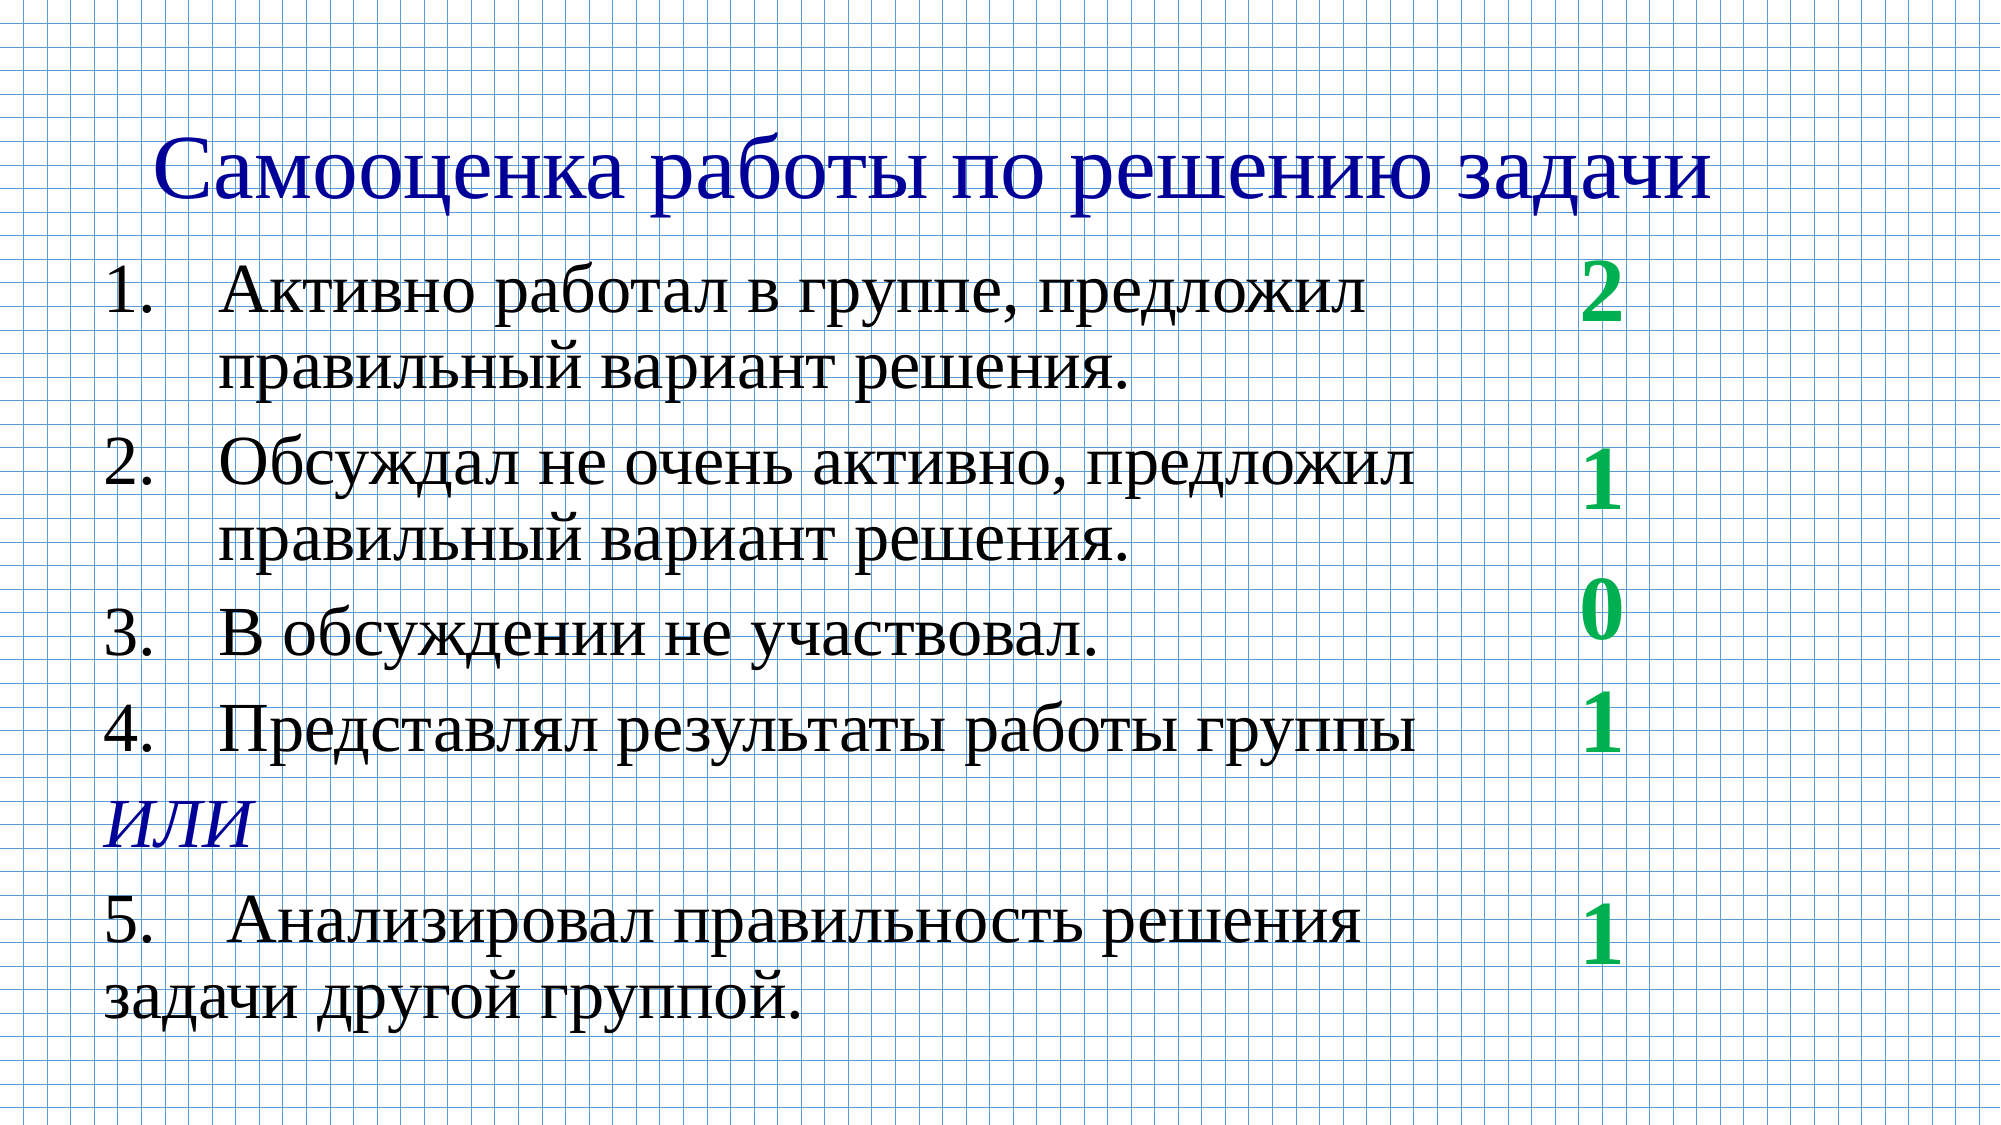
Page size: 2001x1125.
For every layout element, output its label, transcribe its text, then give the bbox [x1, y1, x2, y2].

list Активно работал в группе, предложил правильный вариант решения. Обсуждал не очень активно, предложил правильный вариант решения. В обсуждении не участвовал. Представлял результаты работы группы ИЛИ 5. Анализировал правильность решения задачи другой группой. [88, 244, 1554, 1045]
text_box 1 [1441, 423, 1764, 553]
title Самооценка работы по решению задачи [137, 59, 1863, 278]
text_box 1 [1441, 666, 1764, 801]
text_box 2 [1441, 235, 1764, 370]
text_box 0 [1441, 553, 1764, 666]
text_box 1 [1441, 877, 1764, 1012]
